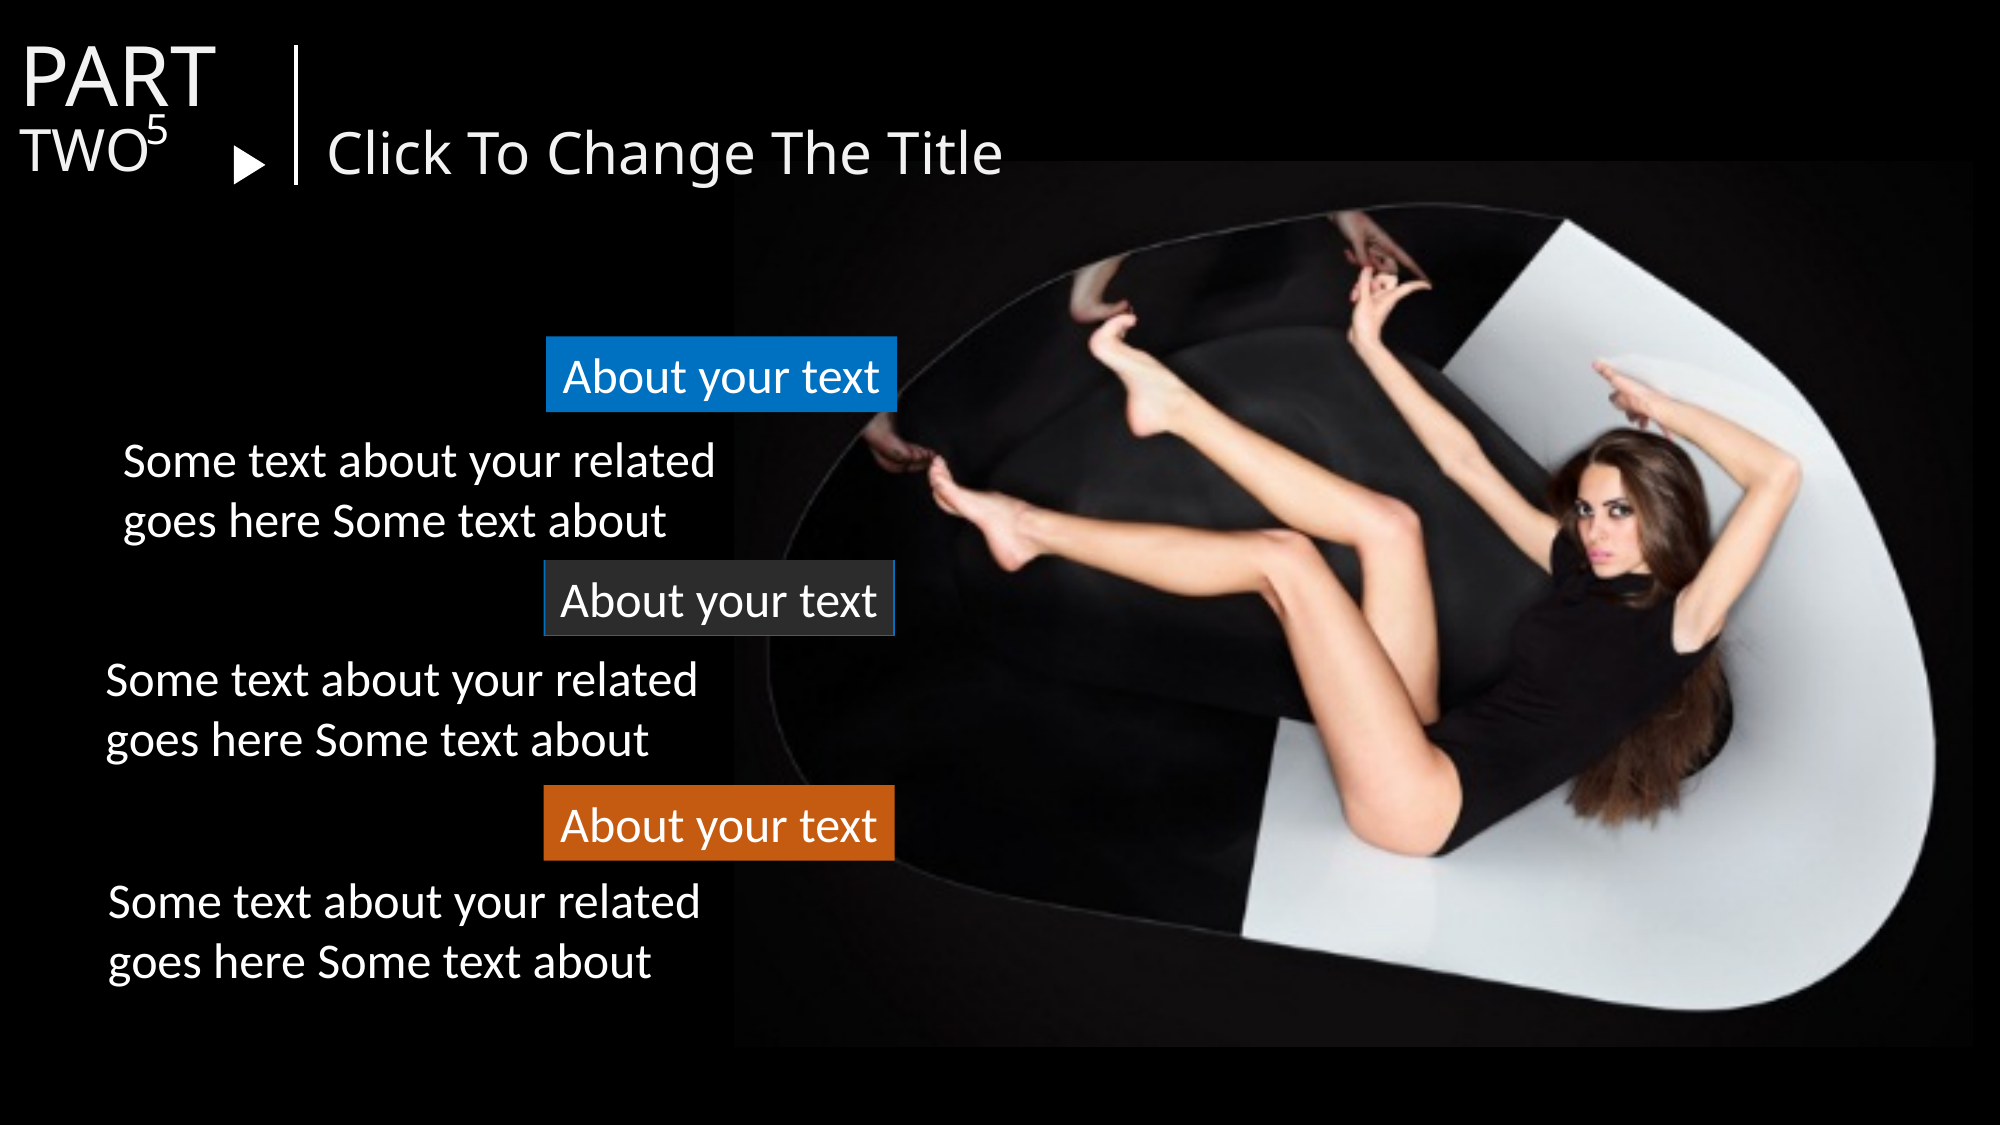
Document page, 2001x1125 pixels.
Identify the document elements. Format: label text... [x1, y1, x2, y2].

text_box [232, 143, 268, 187]
text_box 5 [130, 95, 233, 161]
text_box Some text about your related goes here Some text about [93, 861, 722, 997]
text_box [543, 560, 895, 636]
picture [734, 161, 1973, 1047]
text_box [543, 784, 895, 861]
text_box Click To Change The Title [311, 108, 1122, 194]
text_box Some text about your related goes here Some text about [90, 638, 720, 774]
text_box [545, 336, 898, 413]
text_box PART [4, 16, 831, 131]
text_box Some text about your related goes here Some text about [108, 420, 734, 555]
text_box TWO [4, 105, 168, 191]
